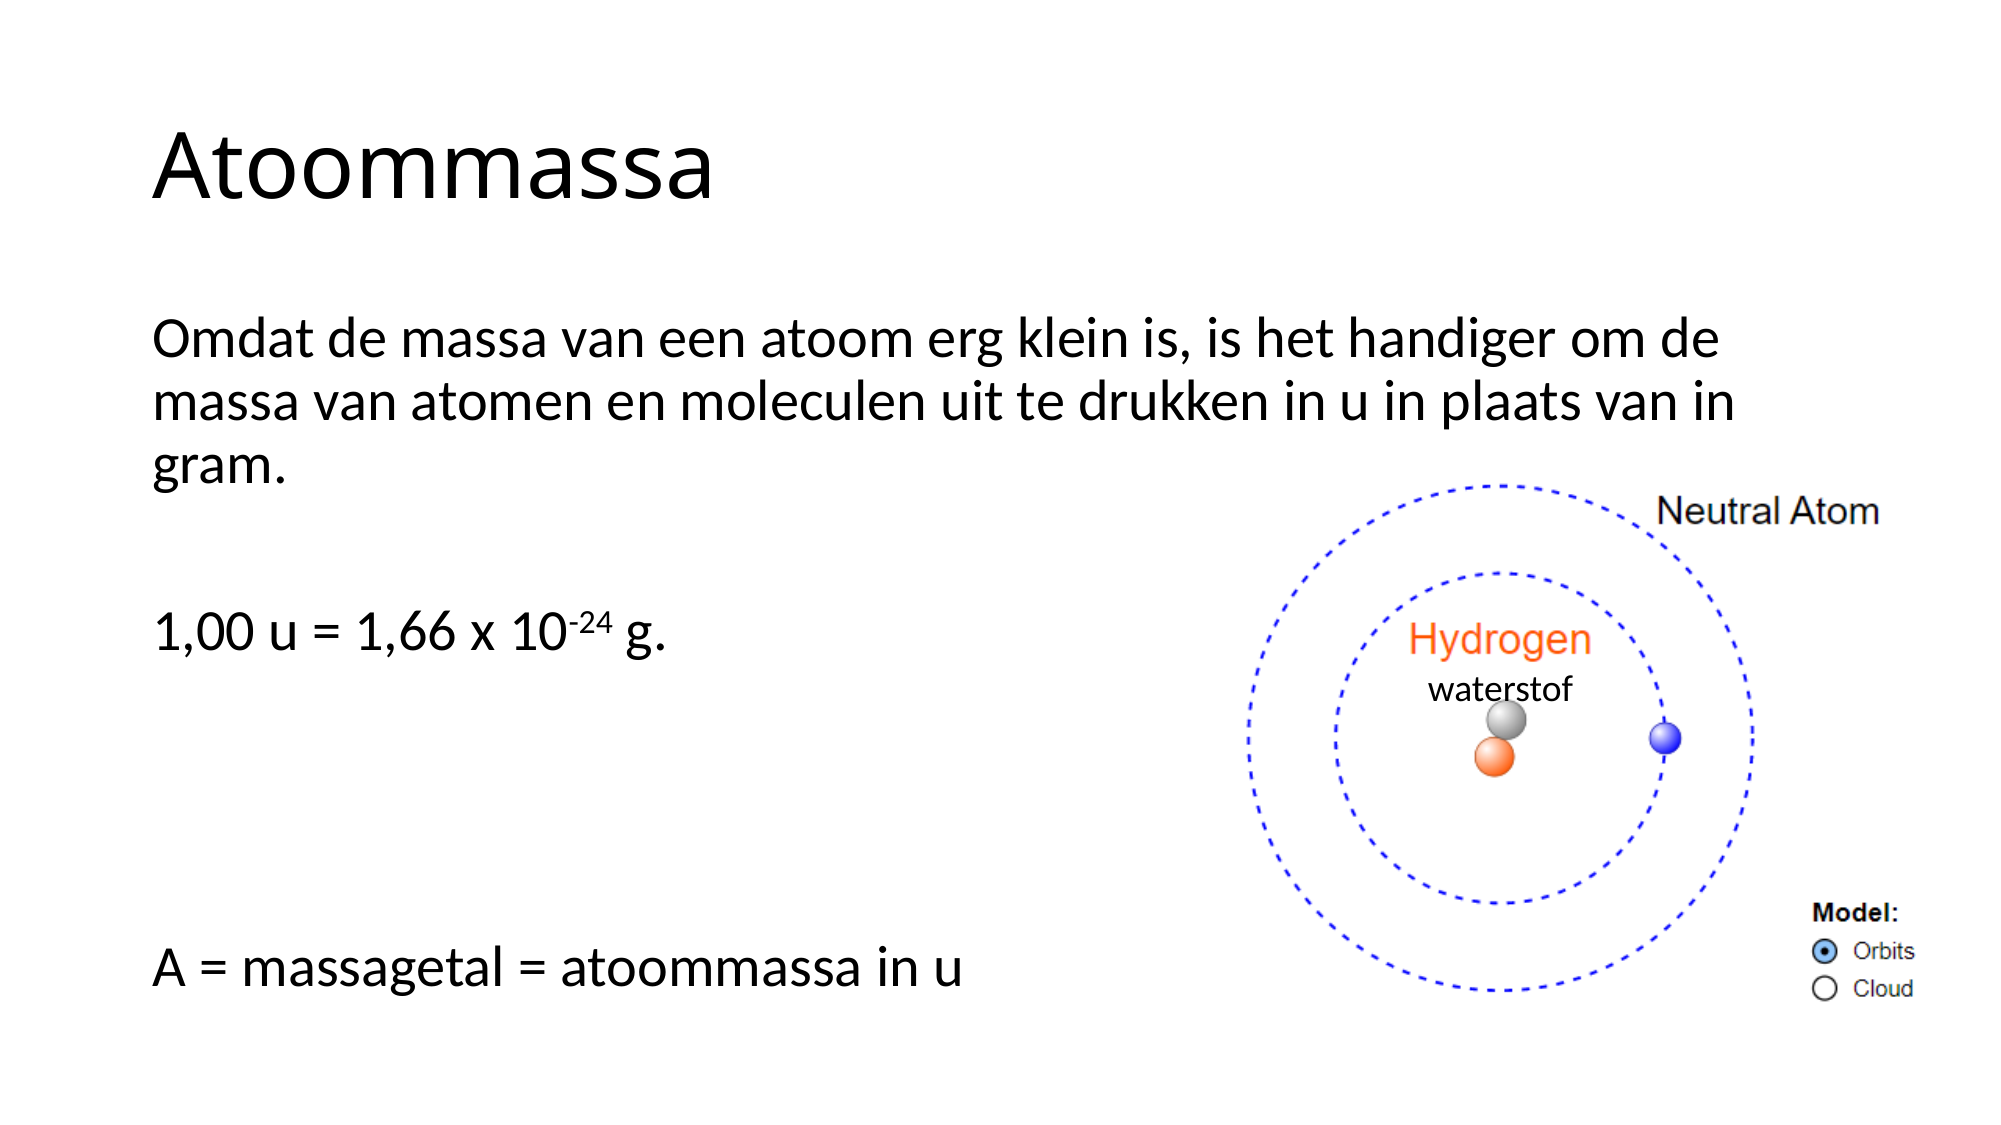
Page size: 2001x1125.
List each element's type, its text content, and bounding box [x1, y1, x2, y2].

picture [1167, 468, 1933, 1036]
title Atoommassa [137, 59, 1863, 278]
